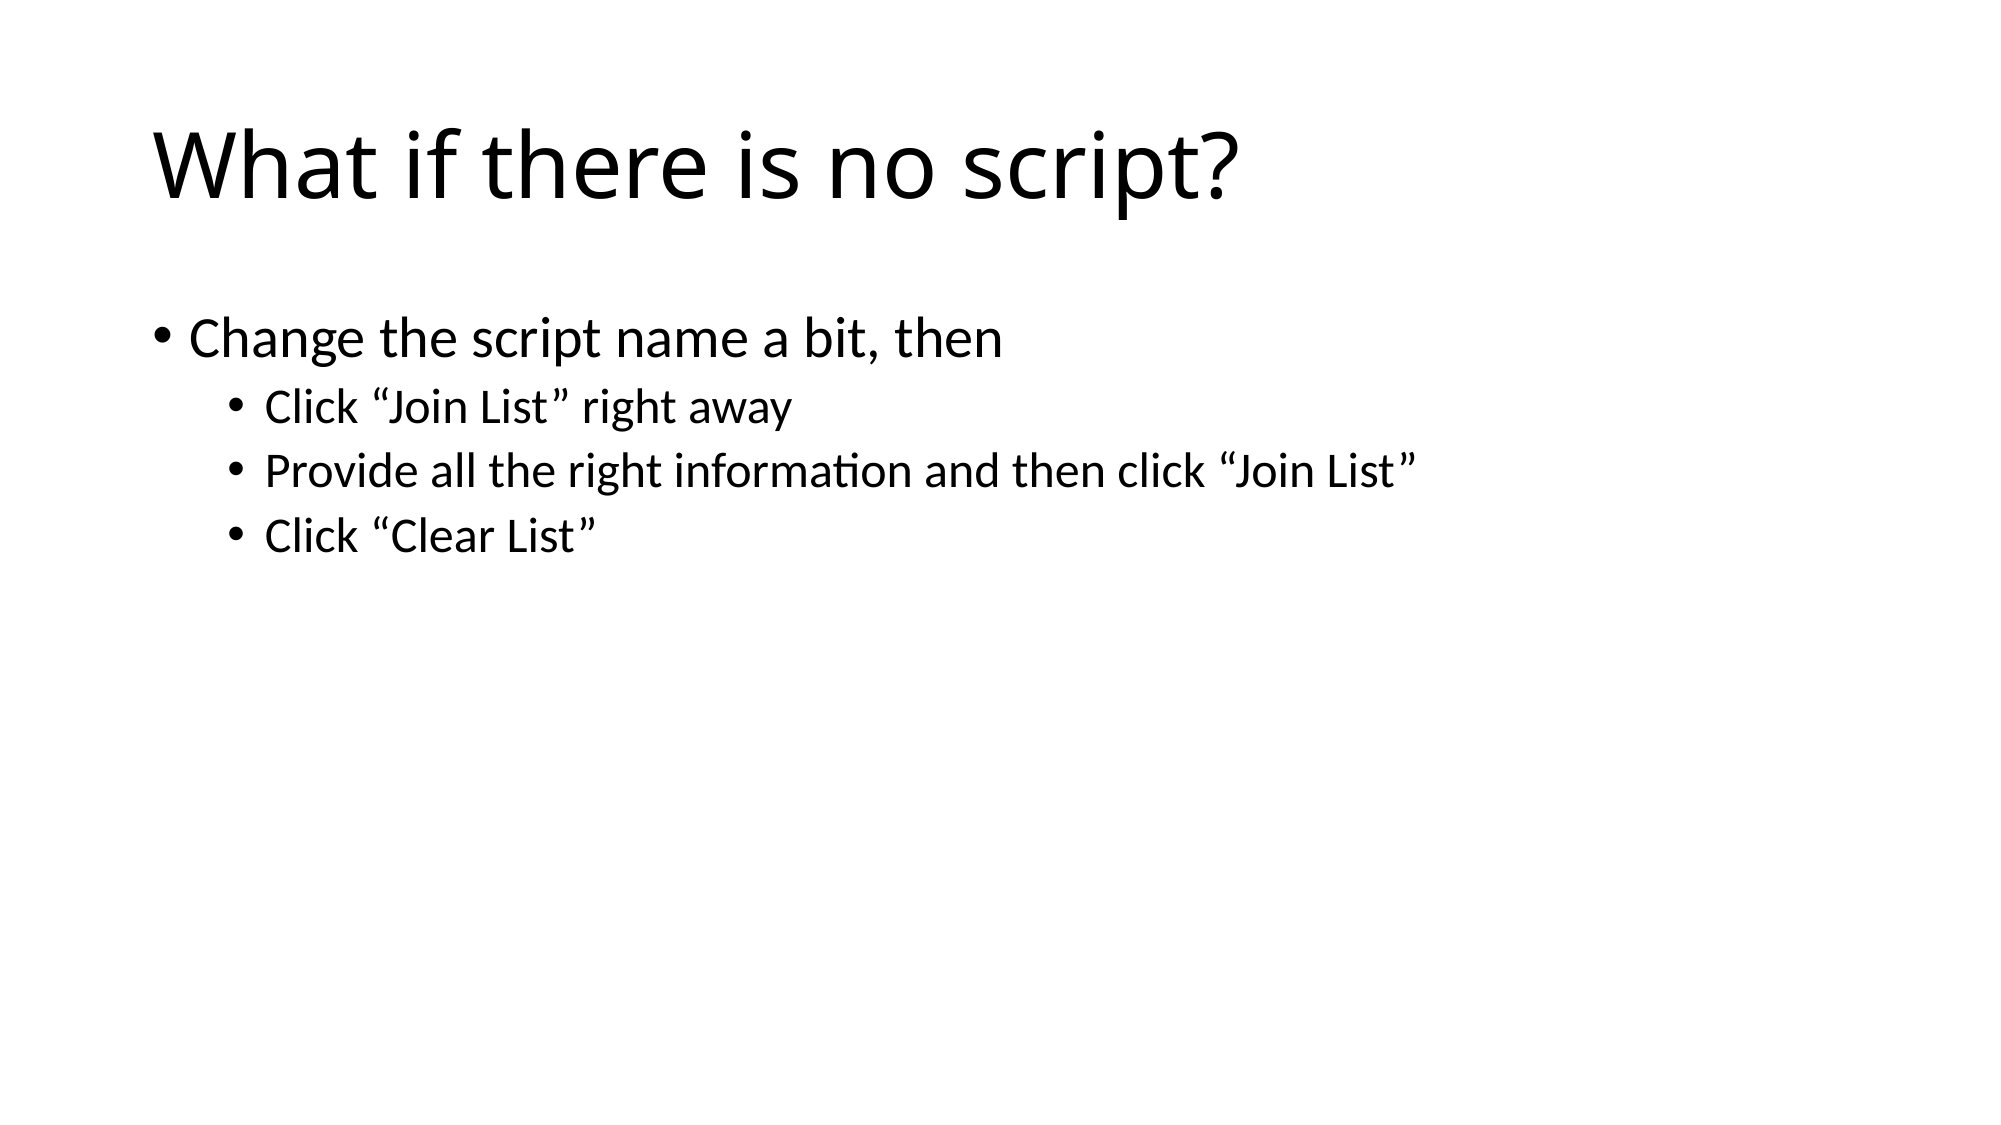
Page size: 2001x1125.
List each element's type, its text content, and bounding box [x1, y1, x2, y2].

title What if there is no script? [137, 59, 1863, 278]
list Change the script name a bit, then Click “Join List” right away Provide all the right information and then click “Join List” Click “Clear List” [137, 299, 1863, 1014]
